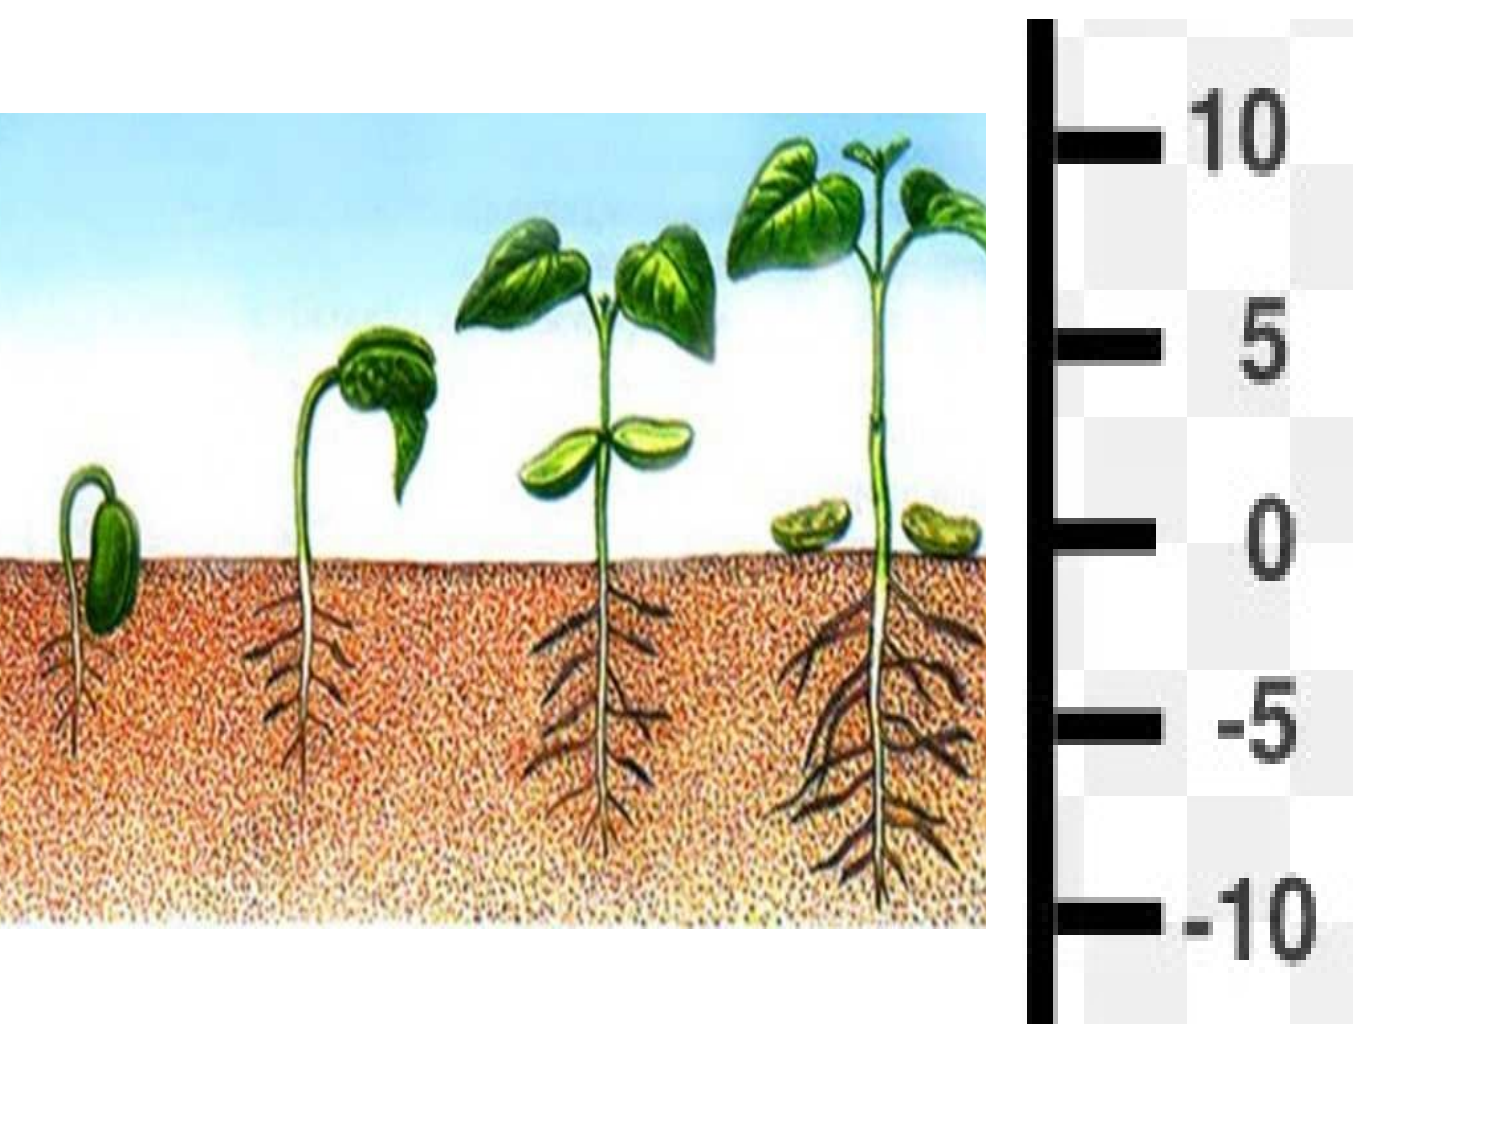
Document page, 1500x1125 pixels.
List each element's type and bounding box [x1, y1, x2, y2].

list [985, 18, 1353, 1024]
picture [0, 113, 985, 929]
